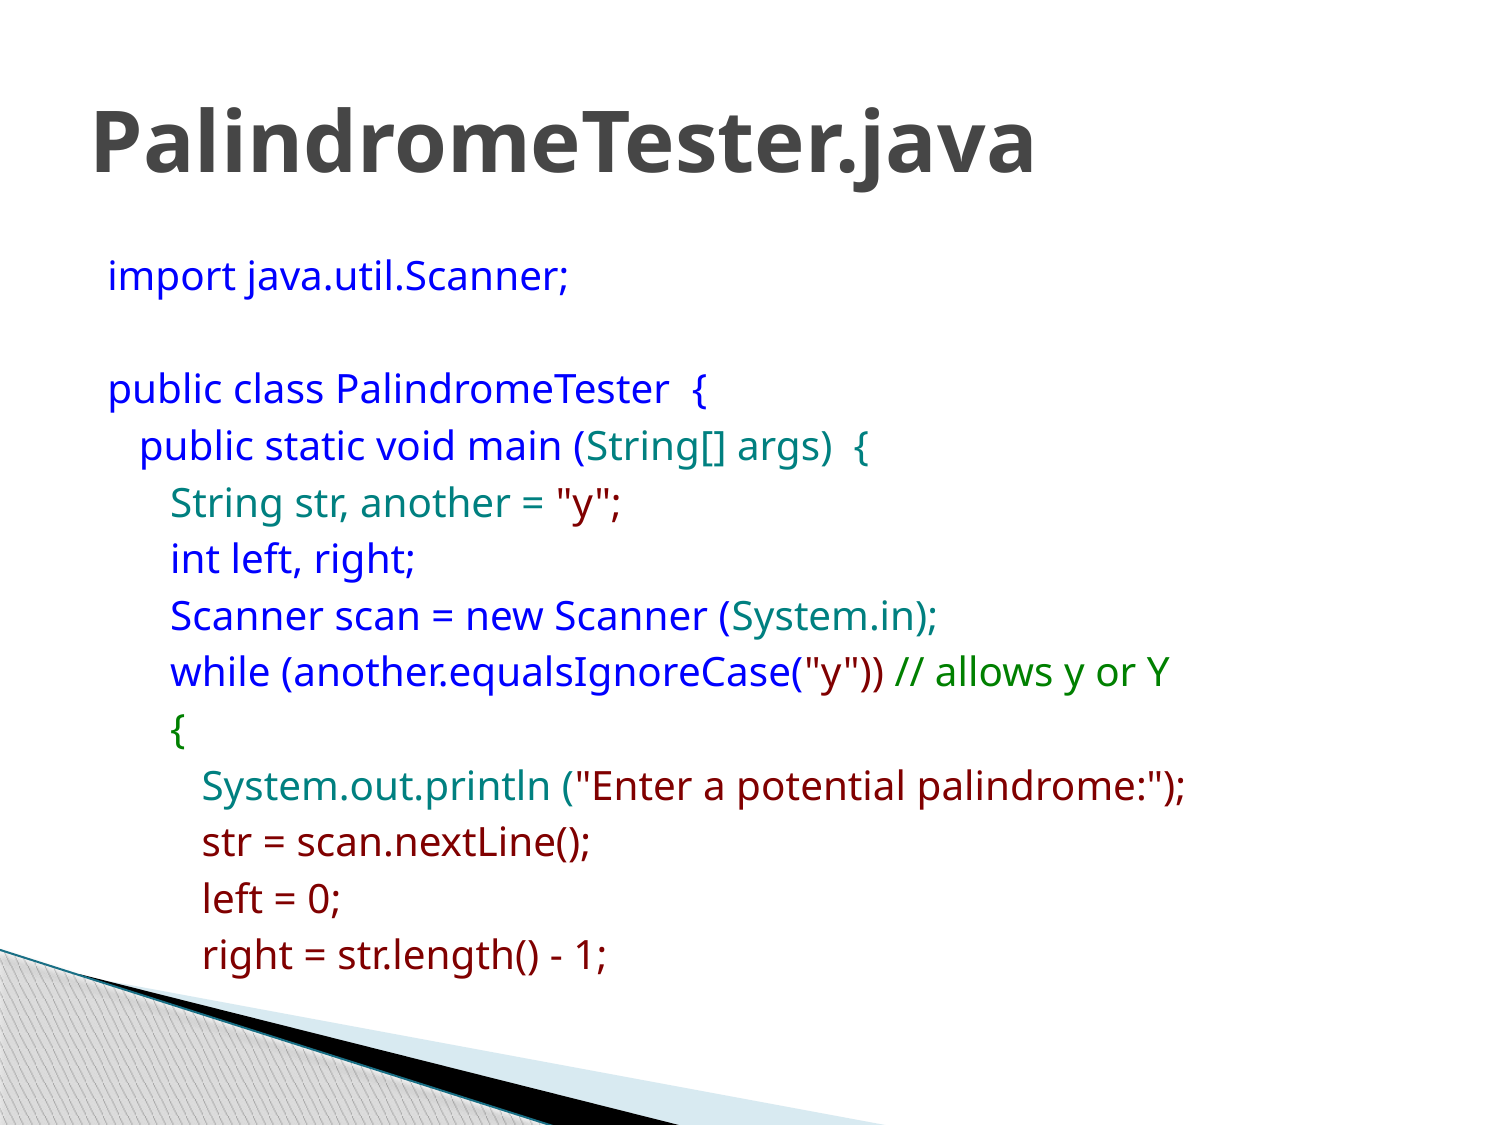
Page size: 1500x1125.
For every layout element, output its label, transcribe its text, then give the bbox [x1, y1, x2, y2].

list import java.util.Scanner; public class PalindromeTester { public static void main (String[] args) { String str, another = "y"; int left, right; Scanner scan = new Scanner (System.in); while (another.equalsIgnoreCase("y")) // allows y or Y { System.out.println ("Enter a potential palindrome:"); str = scan.nextLine(); left = 0; right = str.length() - 1; [75, 243, 1425, 986]
title PalindromeTester.java [75, 45, 1425, 233]
